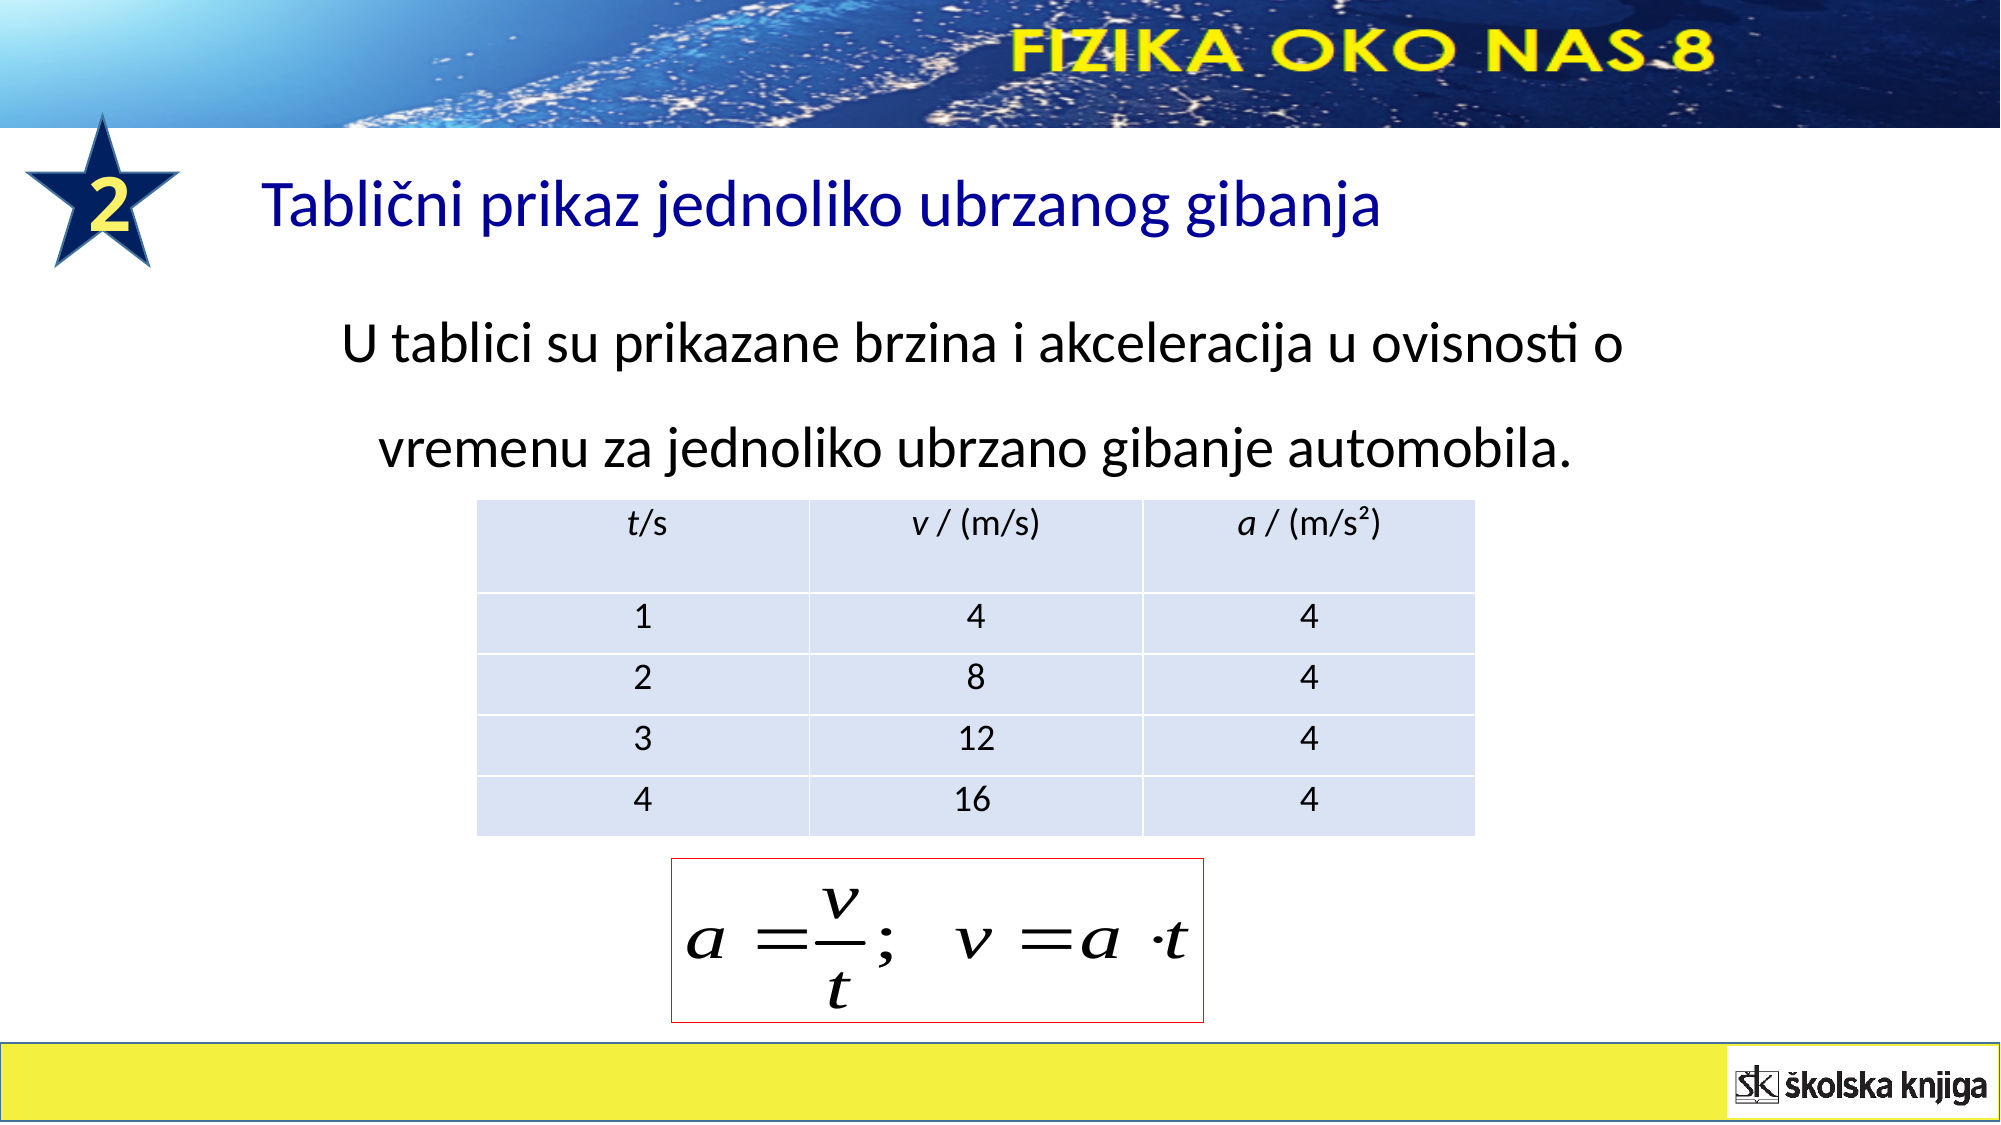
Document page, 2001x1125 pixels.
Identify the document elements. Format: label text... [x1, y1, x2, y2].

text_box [671, 858, 1204, 1023]
table_cell 4 [810, 594, 1142, 653]
table_cell 12 [810, 716, 1142, 775]
text_box U tablici su prikazane brzina i akceleracija u ovisnosti o vremenu za jednoliko ubrzano gibanje automobila. [313, 261, 1640, 487]
table_cell 16 [810, 777, 1142, 836]
table_cell 8 [810, 655, 1142, 714]
table_header a / (m/s²) [1144, 500, 1475, 592]
table_cell 4 [1144, 655, 1475, 714]
table_cell 4 [1144, 594, 1475, 653]
picture [1727, 1046, 1998, 1118]
table_cell 1 [477, 594, 809, 653]
table_cell 4 [1144, 777, 1475, 836]
table_cell 4 [477, 777, 809, 836]
table_header t/s [477, 500, 809, 592]
table_cell 3 [477, 716, 809, 775]
text_box Tablični prikaz jednoliko ubrzanog gibanja [246, 152, 1398, 248]
picture [0, 0, 2000, 128]
table_header v / (m/s) [810, 500, 1142, 592]
table_cell 2 [477, 655, 809, 714]
table_cell 4 [1144, 716, 1475, 775]
text_box 2 [24, 111, 181, 269]
